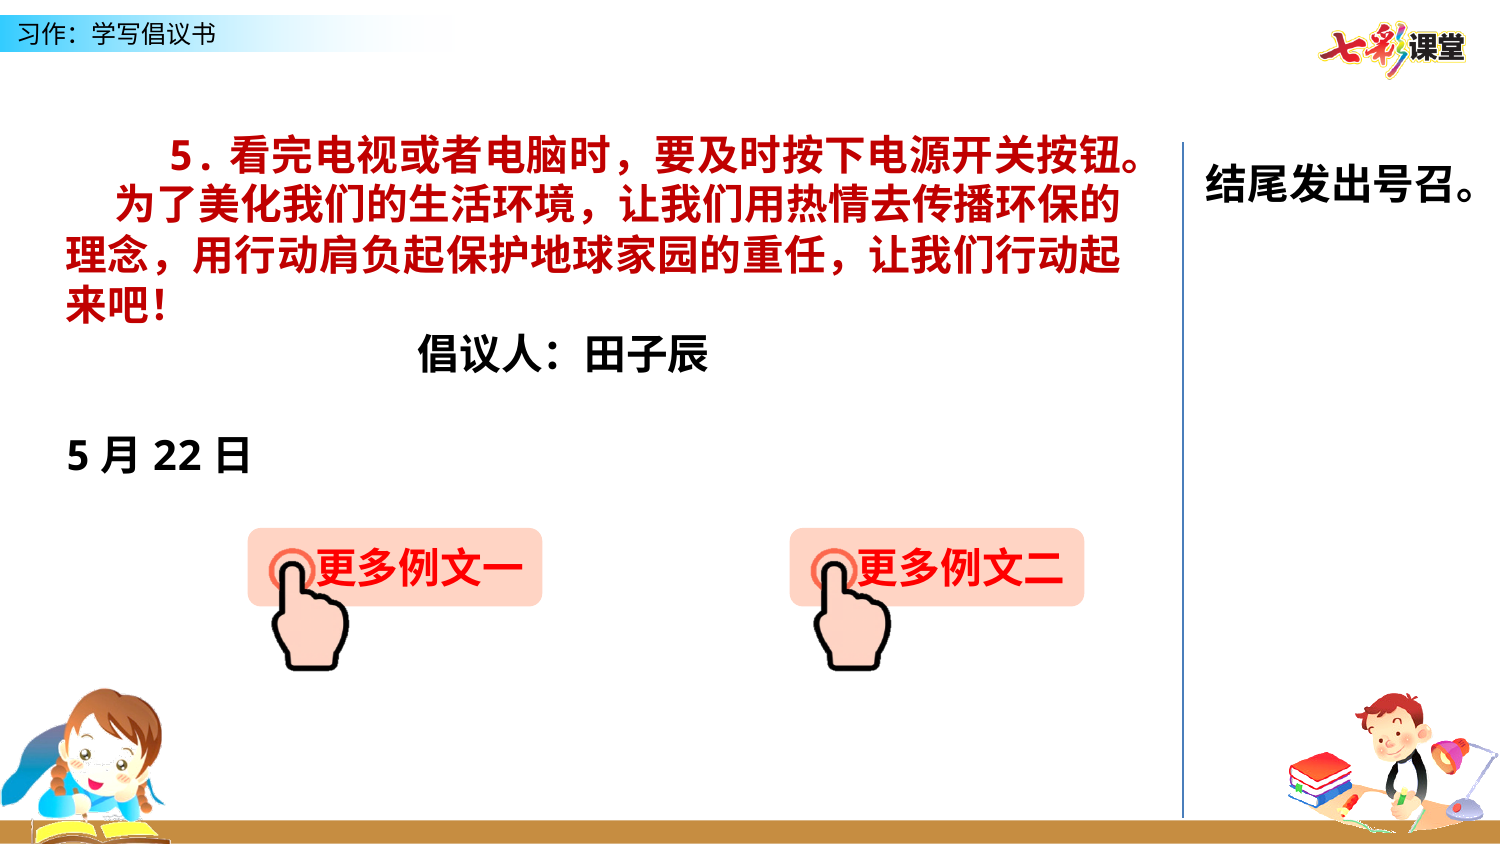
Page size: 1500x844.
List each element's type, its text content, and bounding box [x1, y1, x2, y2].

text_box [776, 527, 1085, 676]
picture [1284, 648, 1500, 844]
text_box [234, 527, 543, 676]
text_box 结尾发出号召。 [1191, 150, 1473, 216]
text_box 5.看完电视或者电脑时，要及时按下电源开关按钮。 为了美化我们的生活环境，让我们用热情去传播环保的理念，用行动肩负起保护地球家园的重任，让我们行动起来吧！ 倡议人：田子辰 5月22日 [54, 122, 1133, 485]
picture [0, 648, 180, 844]
picture [1316, 20, 1468, 80]
